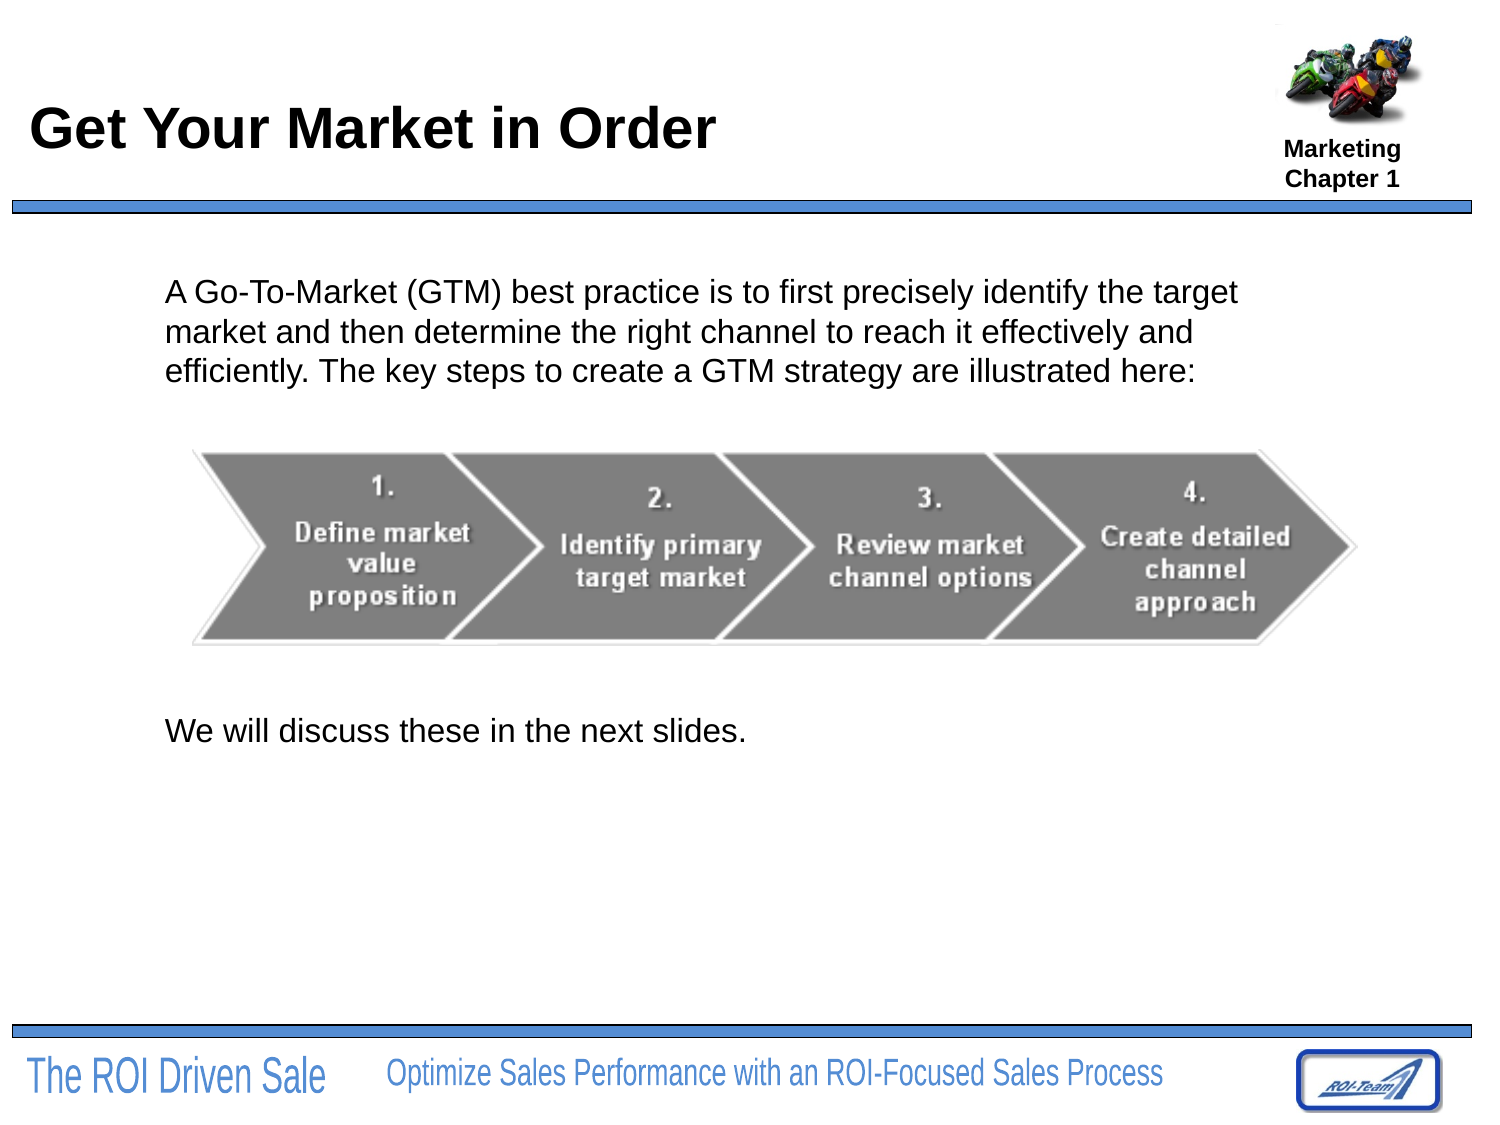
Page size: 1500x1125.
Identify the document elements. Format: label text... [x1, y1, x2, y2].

picture [1296, 1049, 1443, 1113]
picture [1275, 100, 1430, 124]
text_box A Go-To-Market (GTM) best practice is to first precisely identify the target market and then determine the right channel to reach it effectively and efficiently. The key steps to create a GTM strategy are illustrated here: We will discuss these in the next slides. [150, 262, 1343, 757]
title Get Your Market in Order [14, 50, 1163, 200]
picture [191, 449, 1359, 654]
picture [1275, 24, 1430, 99]
text_box Marketing Chapter 1 [1222, 124, 1463, 200]
